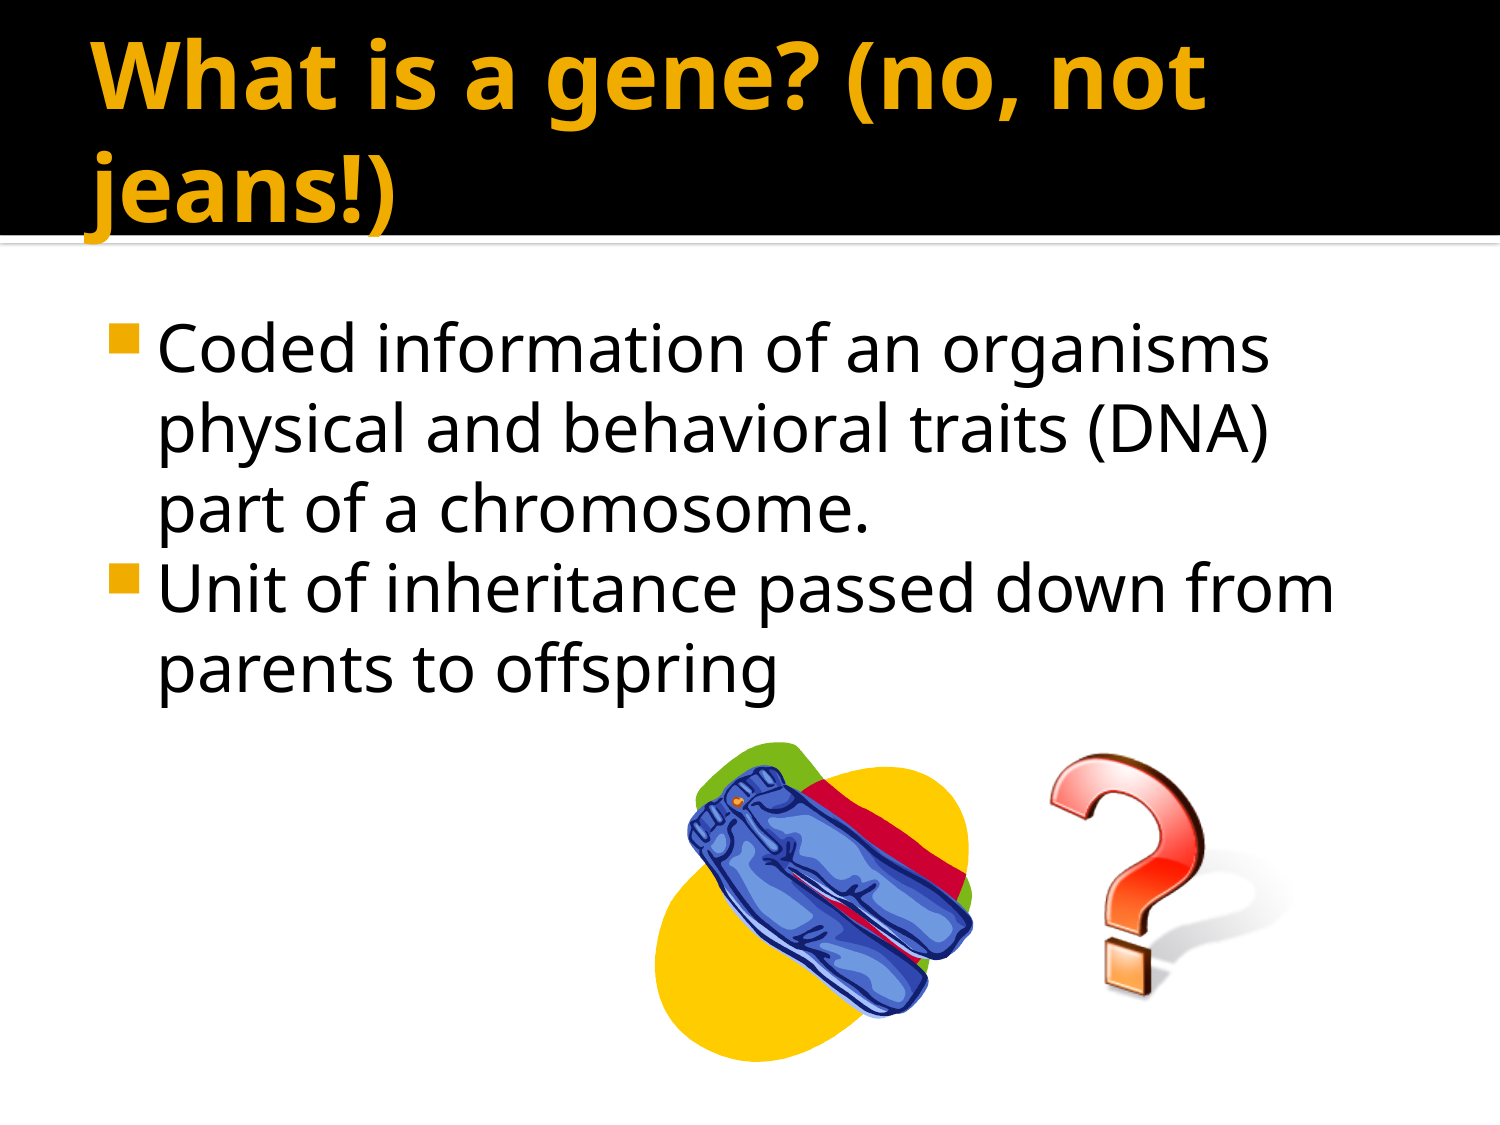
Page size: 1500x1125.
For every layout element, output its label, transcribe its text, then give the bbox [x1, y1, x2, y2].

title What is a gene? (no, not jeans!) [75, 25, 1425, 231]
picture [649, 737, 979, 1067]
picture [1012, 737, 1294, 1019]
list Coded information of an organisms physical and behavioral traits (DNA) part of a chromosome. Unit of inheritance passed down from parents to offspring [75, 291, 1425, 1050]
